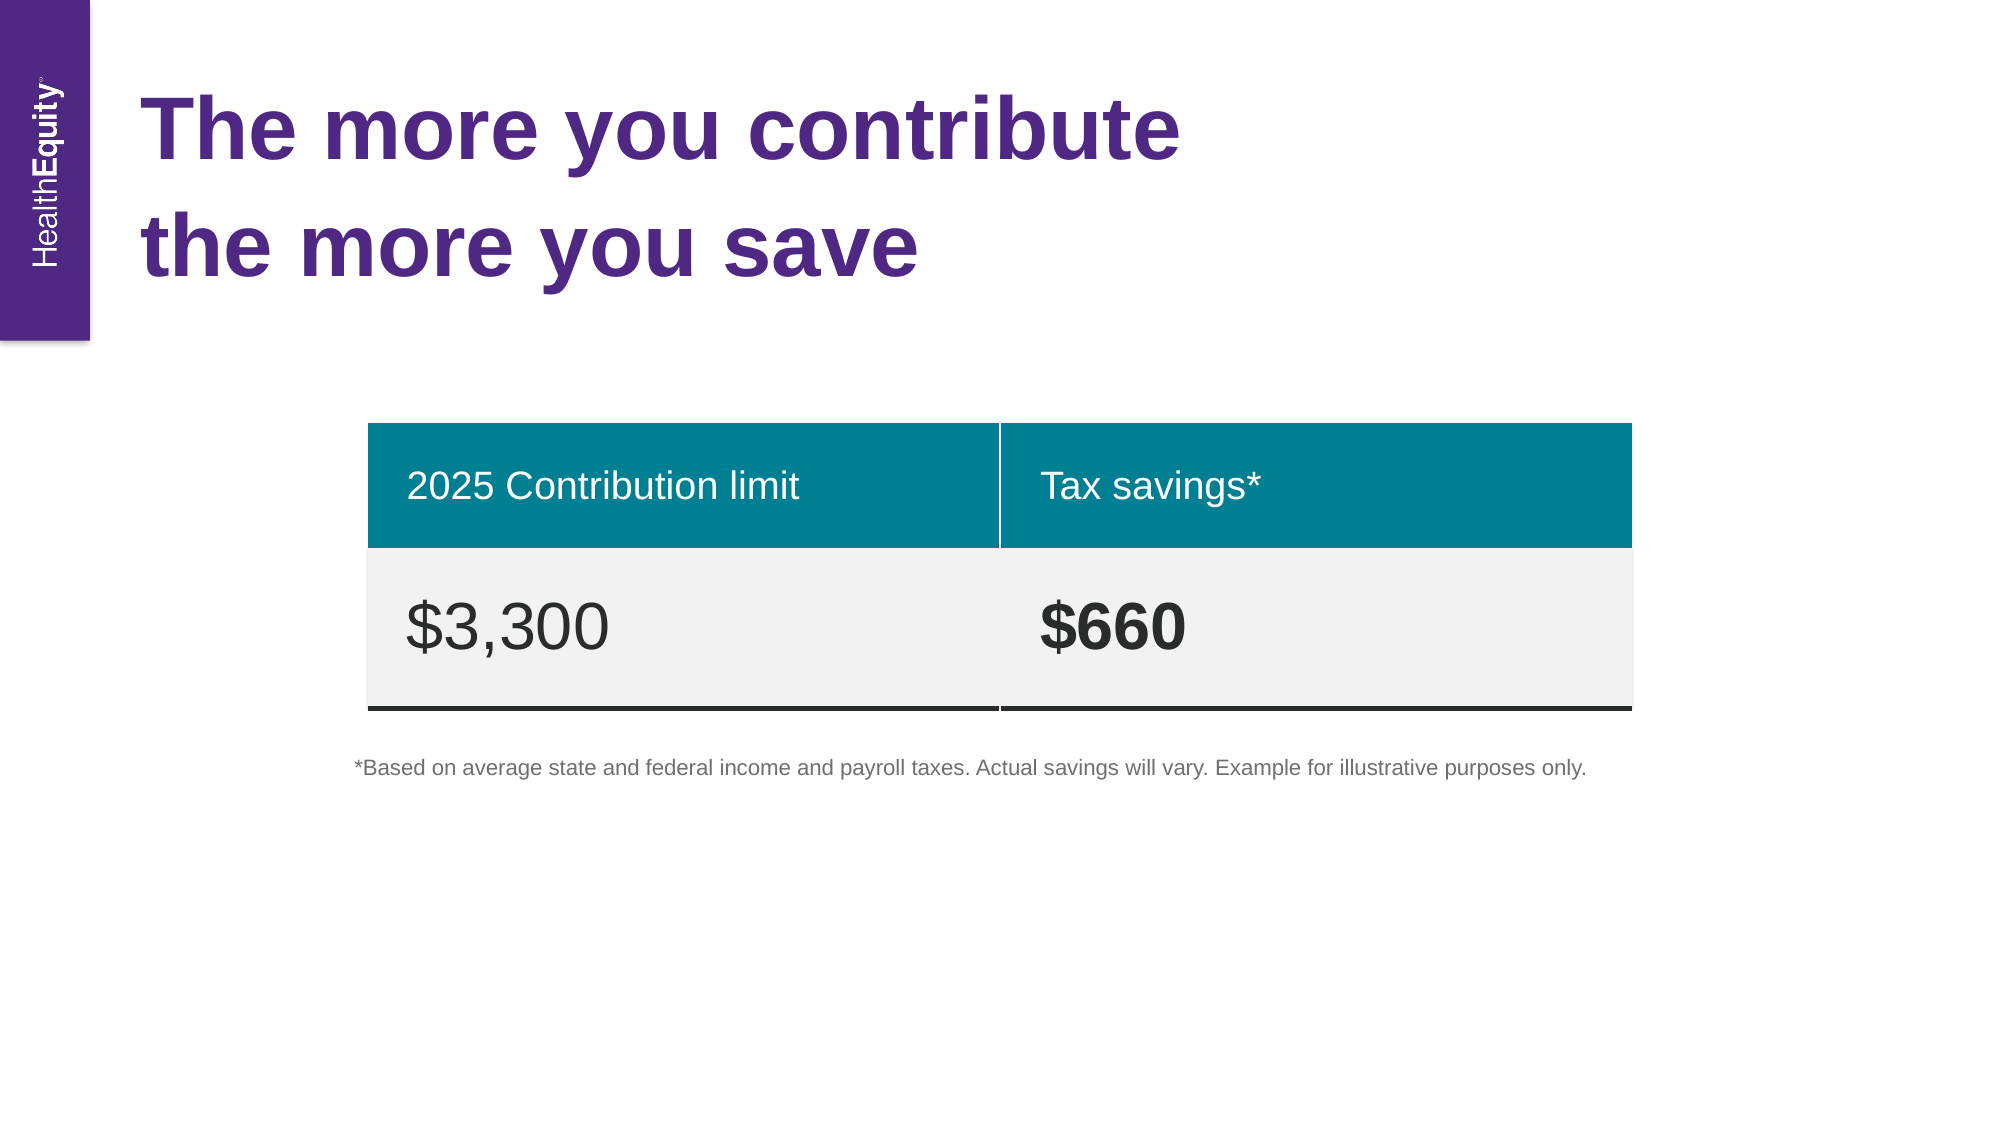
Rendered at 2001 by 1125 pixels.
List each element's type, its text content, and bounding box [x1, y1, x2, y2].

title The more you contribute the more you save [140, 60, 1918, 288]
picture [33, 78, 64, 266]
table_header 2025 Contribution limit [368, 423, 999, 548]
table_cell $660 [1001, 550, 1632, 706]
table_cell $3,300 [368, 550, 999, 706]
text_box *Based on average state and federal income and payroll taxes. Actual savings will vary. Example for illustrative purposes only. [339, 746, 1673, 788]
table_header Tax savings* [1001, 423, 1632, 548]
